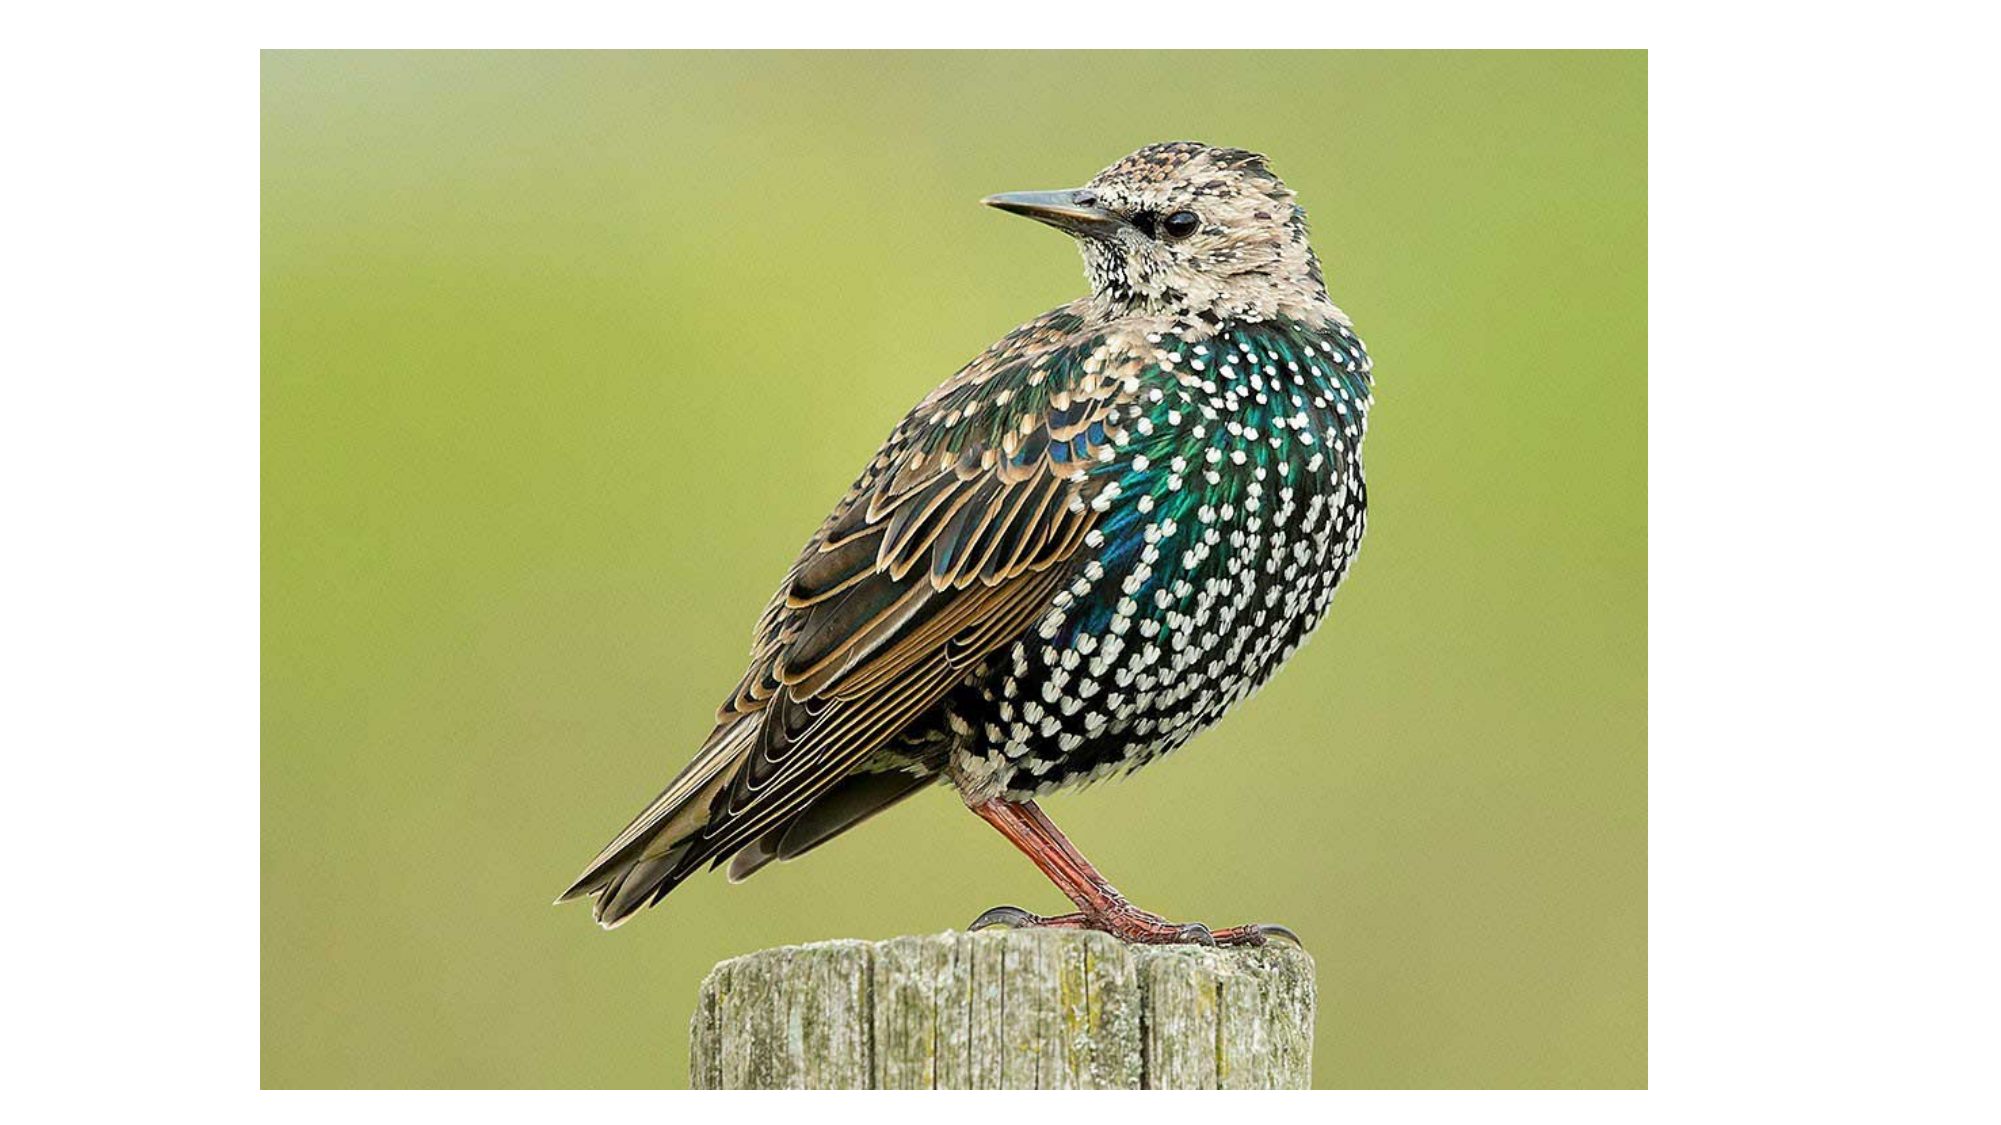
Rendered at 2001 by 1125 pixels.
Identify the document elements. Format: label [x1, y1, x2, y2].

list [260, 49, 1648, 1090]
